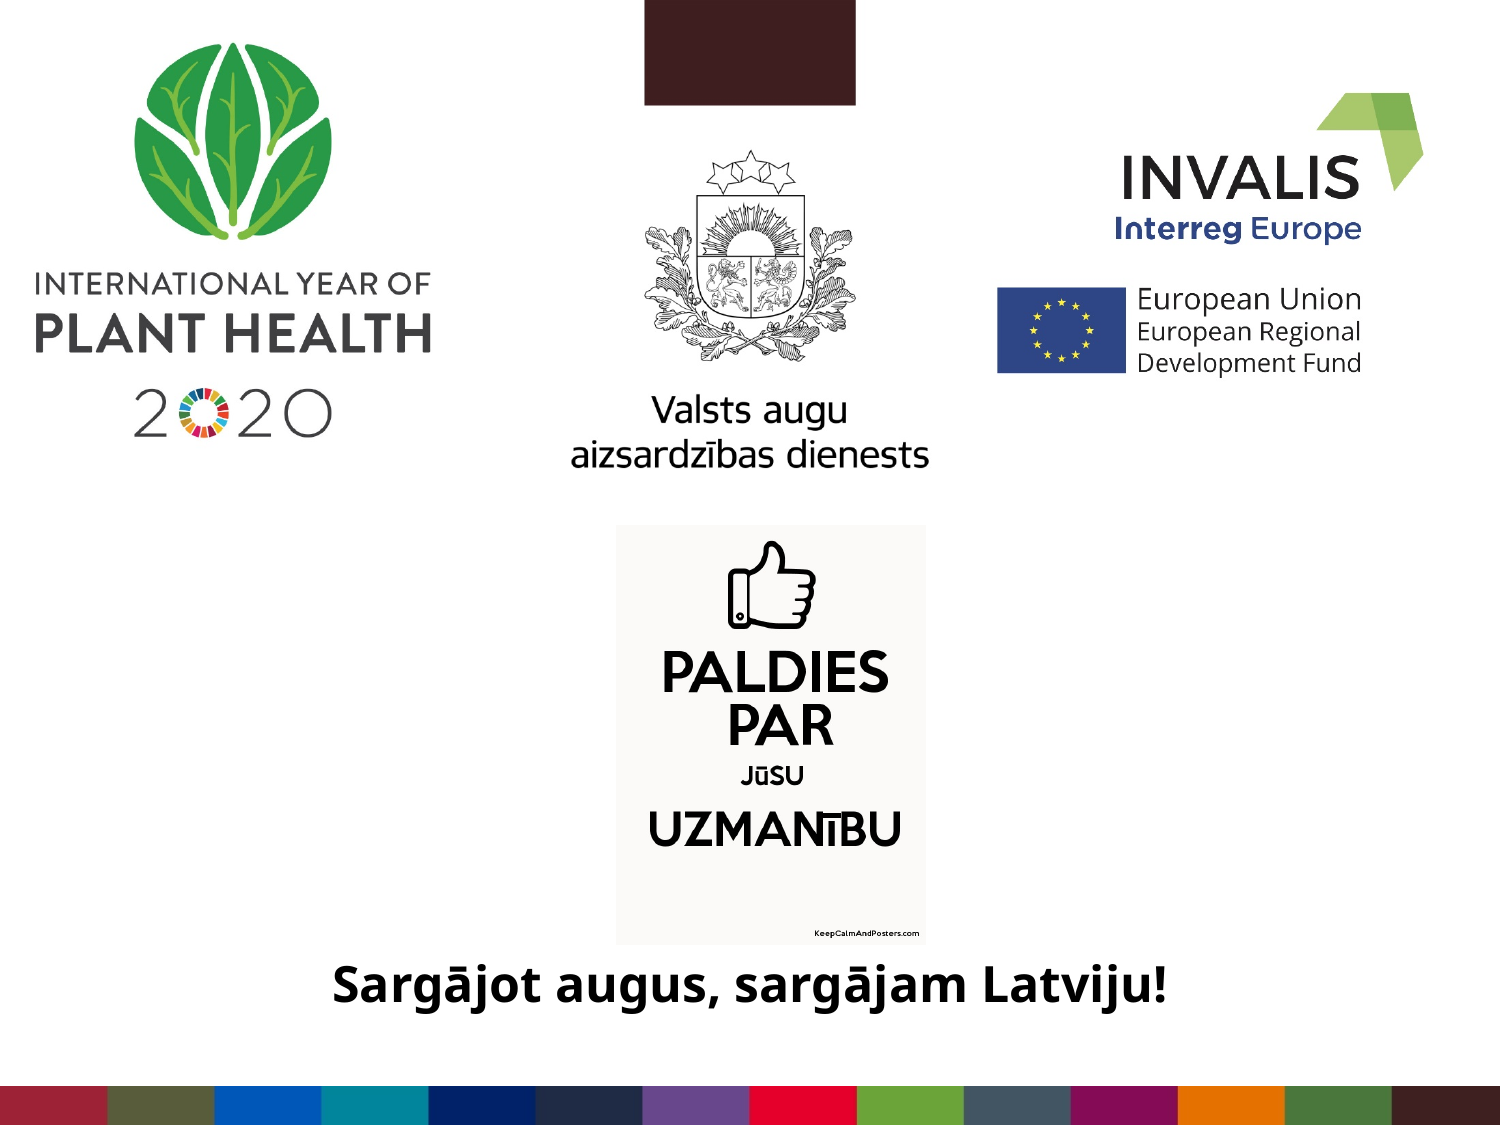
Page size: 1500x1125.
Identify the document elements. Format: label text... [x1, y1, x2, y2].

picture [326, 1086, 1500, 1125]
picture [20, 0, 1458, 946]
picture [0, 1086, 320, 1125]
list Sargājot augus, sargājam Latviju! [112, 945, 1388, 1050]
